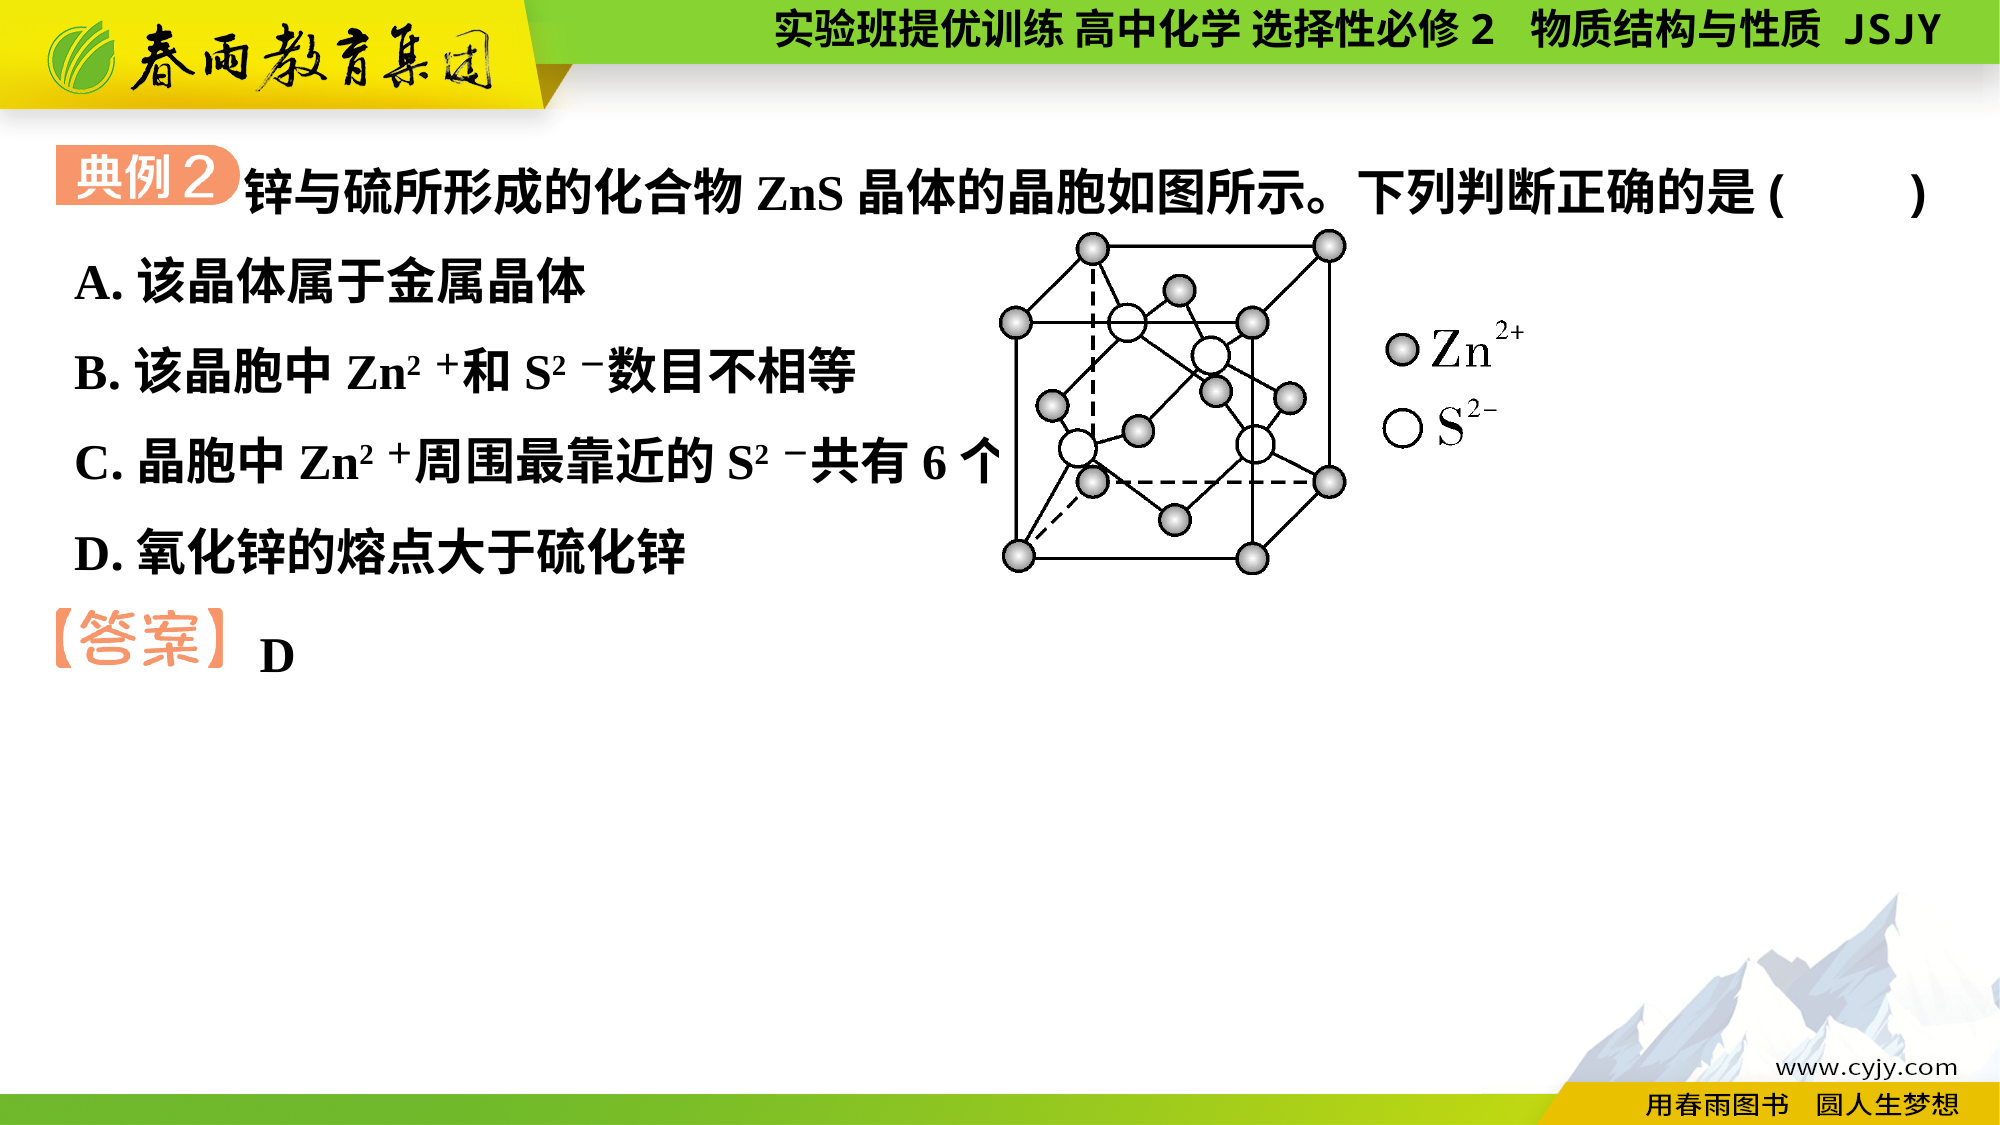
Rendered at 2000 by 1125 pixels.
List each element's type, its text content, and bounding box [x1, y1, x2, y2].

text_box D [56, 585, 1944, 691]
list 锌与硫所形成的化合物ZnS晶体的晶胞如图所示。下列判断正确的是( ) A.该晶体属于金属晶体 B.该晶胞中Zn2＋和S2－数目不相等 C.晶胞中Zn2＋周围最靠近的S2－共有6个 D.氧化锌的熔点大于硫化锌 [59, 122, 1944, 581]
picture [0, 0, 2000, 1125]
